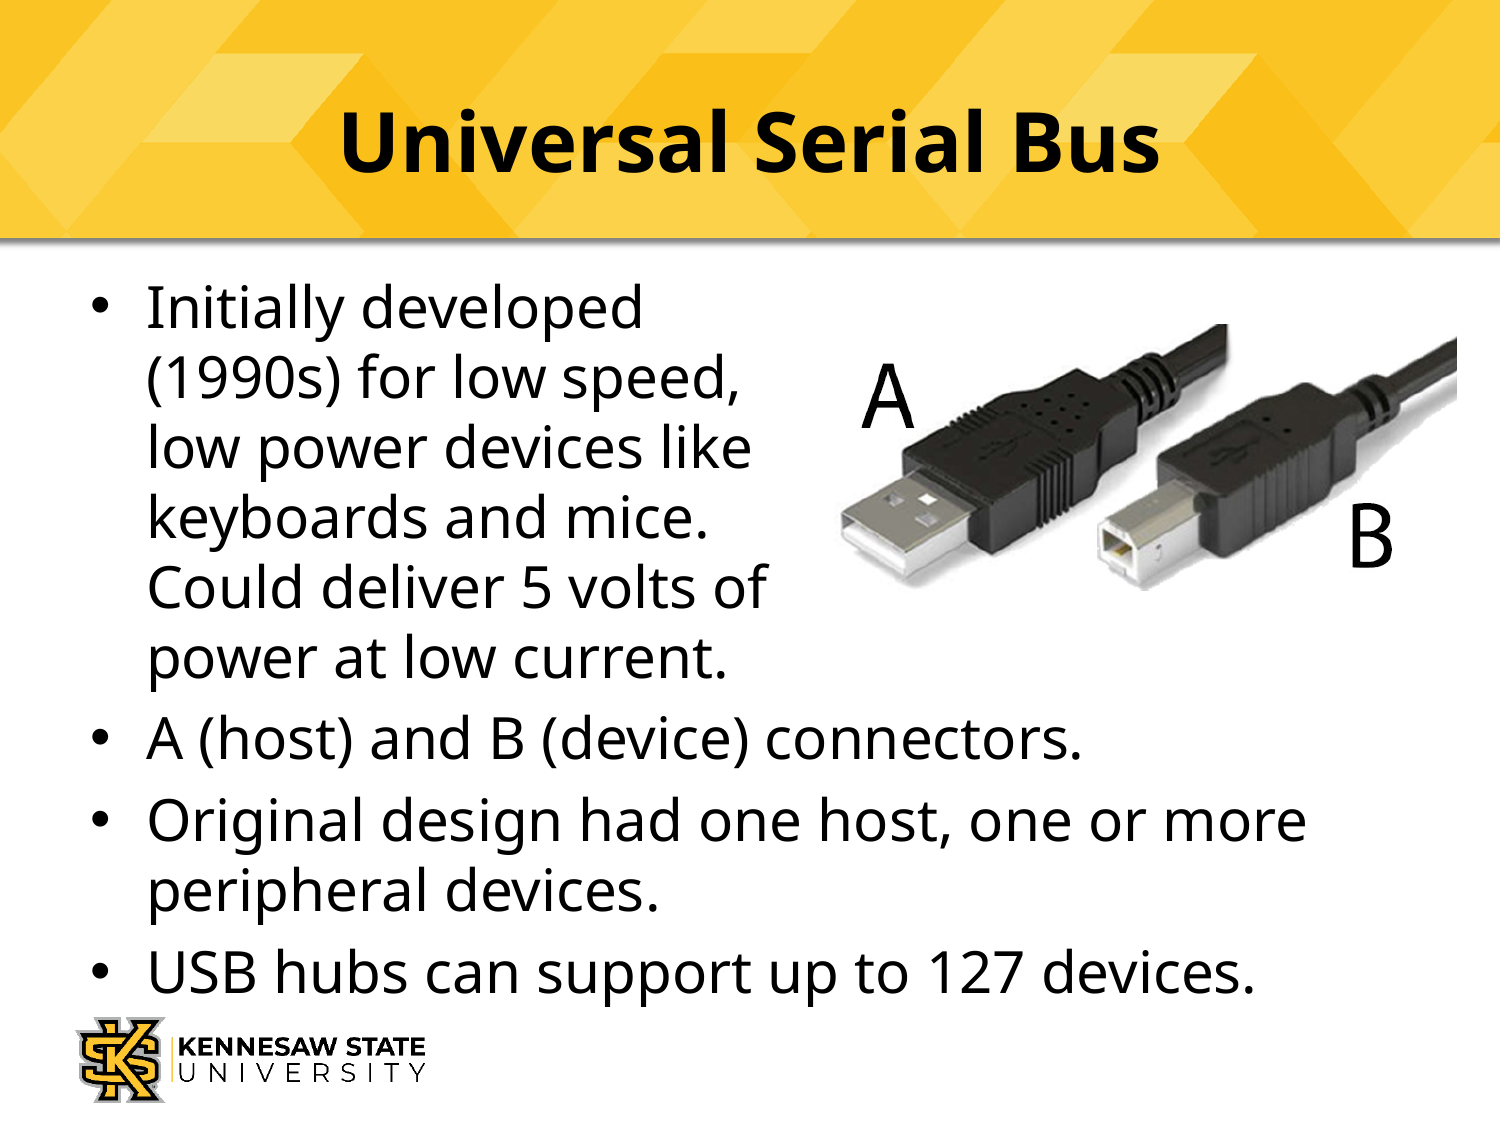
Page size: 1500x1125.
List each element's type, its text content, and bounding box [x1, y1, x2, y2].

title Universal Serial Bus [75, 45, 1425, 233]
picture [75, 1017, 425, 1103]
picture [812, 324, 1457, 621]
list Initially developed (1990s) for low speed, low power devices like keyboards and mice. Could deliver 5 volts of power at low current. A (host) and B (device) connectors. Original design had one host, one or more peripheral devices. USB hubs can support up to 127 devices. [75, 262, 1425, 1005]
picture [0, 0, 1500, 251]
